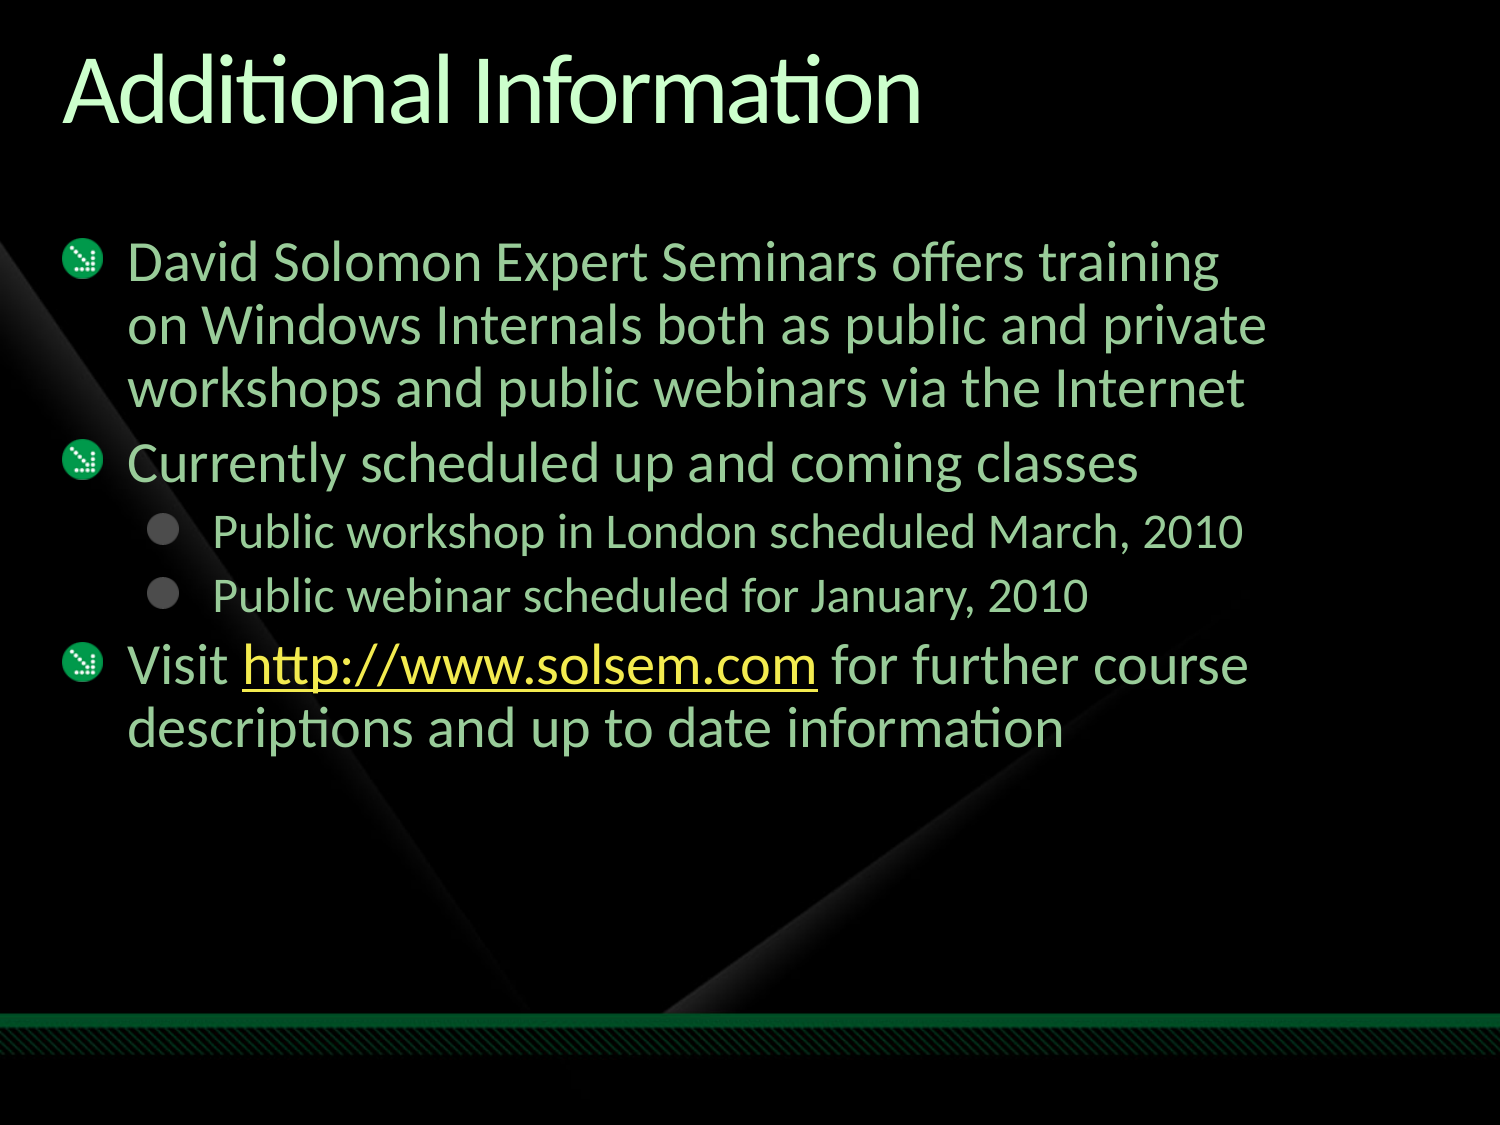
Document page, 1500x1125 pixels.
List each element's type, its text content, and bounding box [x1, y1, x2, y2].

list David Solomon Expert Seminars offers training on Windows Internals both as public and private workshops and public webinars via the Internet Currently scheduled up and coming classes Public workshop in London scheduled March, 2010 Public webinar scheduled for January, 2010 Visit http://www.solsem.com for further course descriptions and up to date information [62, 231, 1438, 595]
picture [0, 0, 1500, 1125]
title Additional Information [62, 37, 1438, 147]
